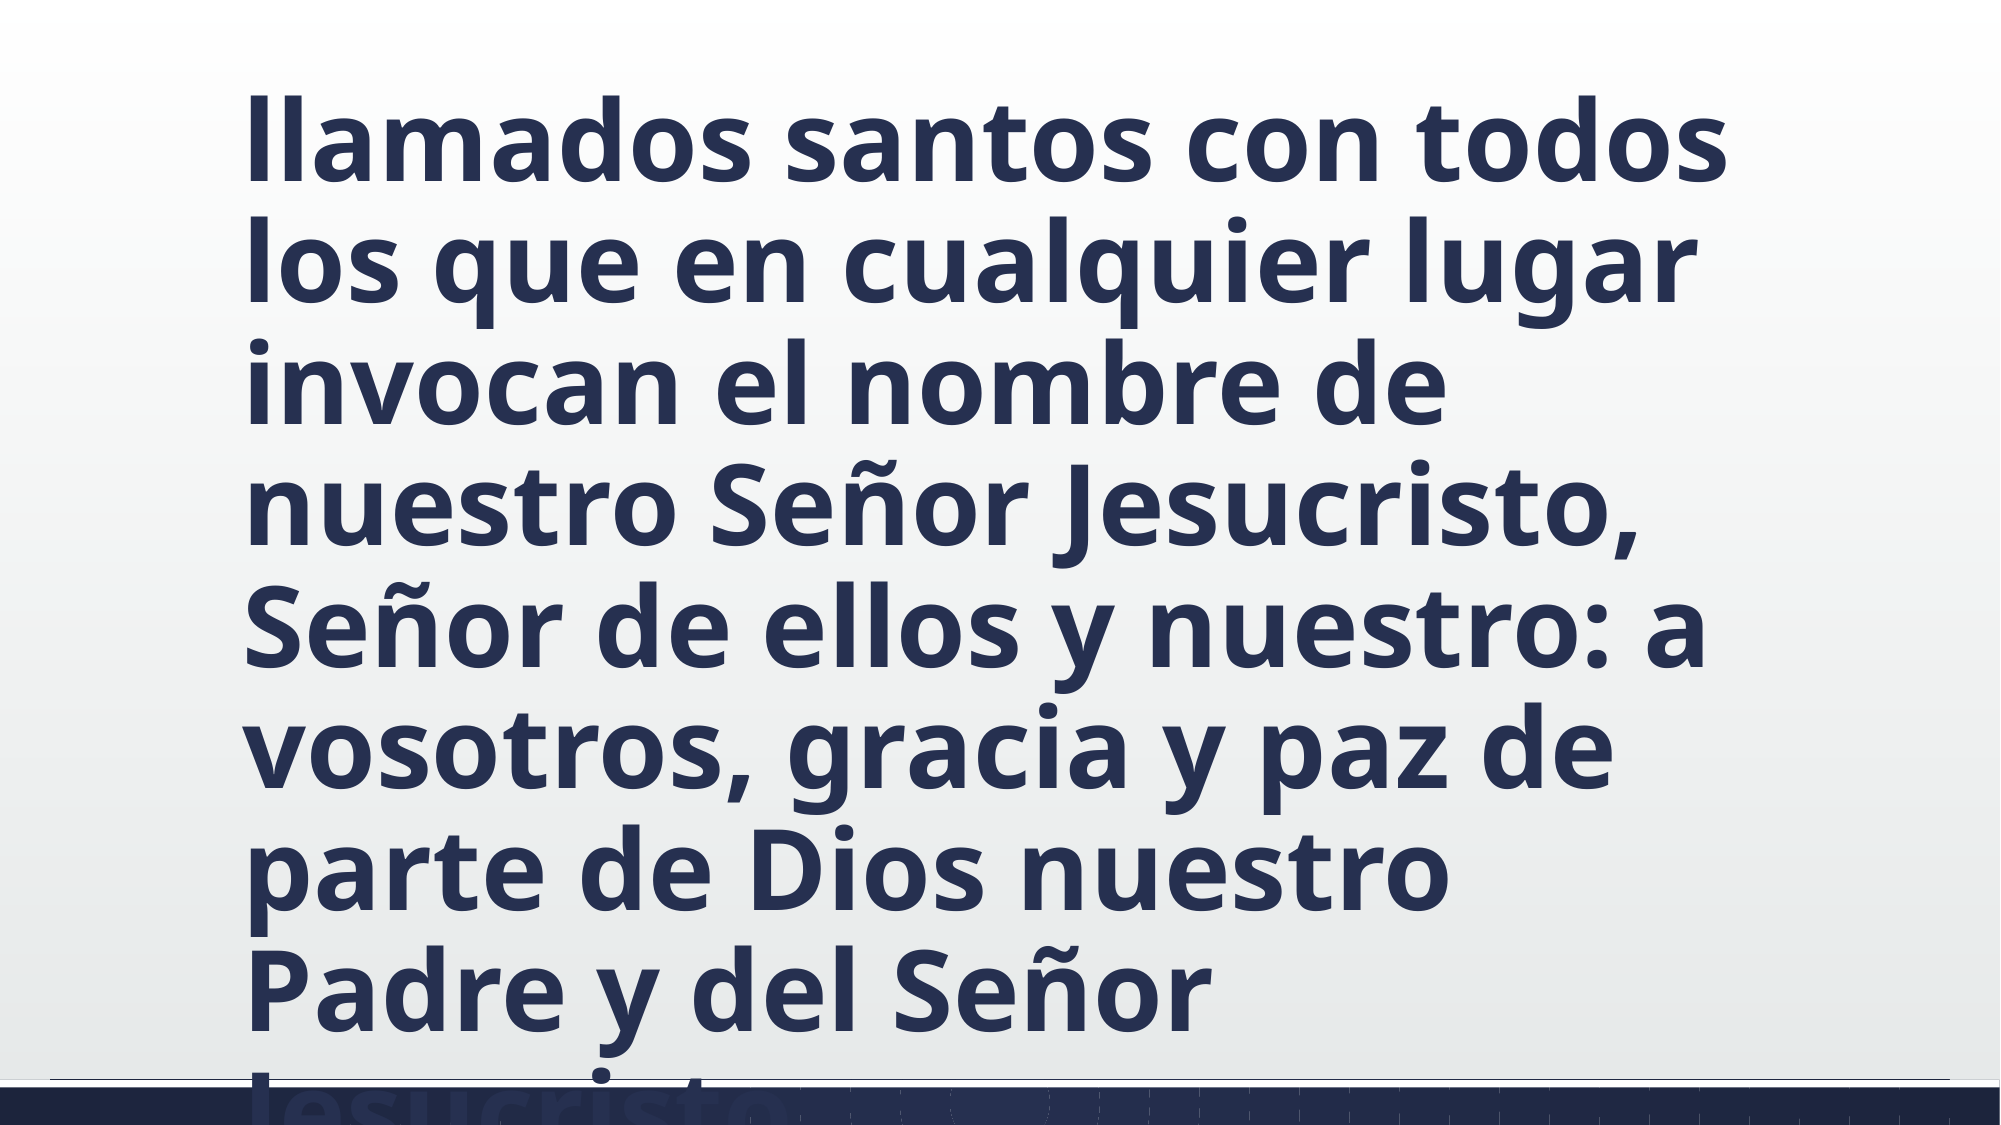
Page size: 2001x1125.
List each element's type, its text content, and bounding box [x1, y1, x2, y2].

list llamados santos con todos los que en cualquier lugar invocan el nombre de nuestro Señor Jesucristo, Señor de ellos y nuestro: a vosotros, gracia y paz de parte de Dios nuestro Padre y del Señor Jesucristo. [219, 76, 1780, 990]
